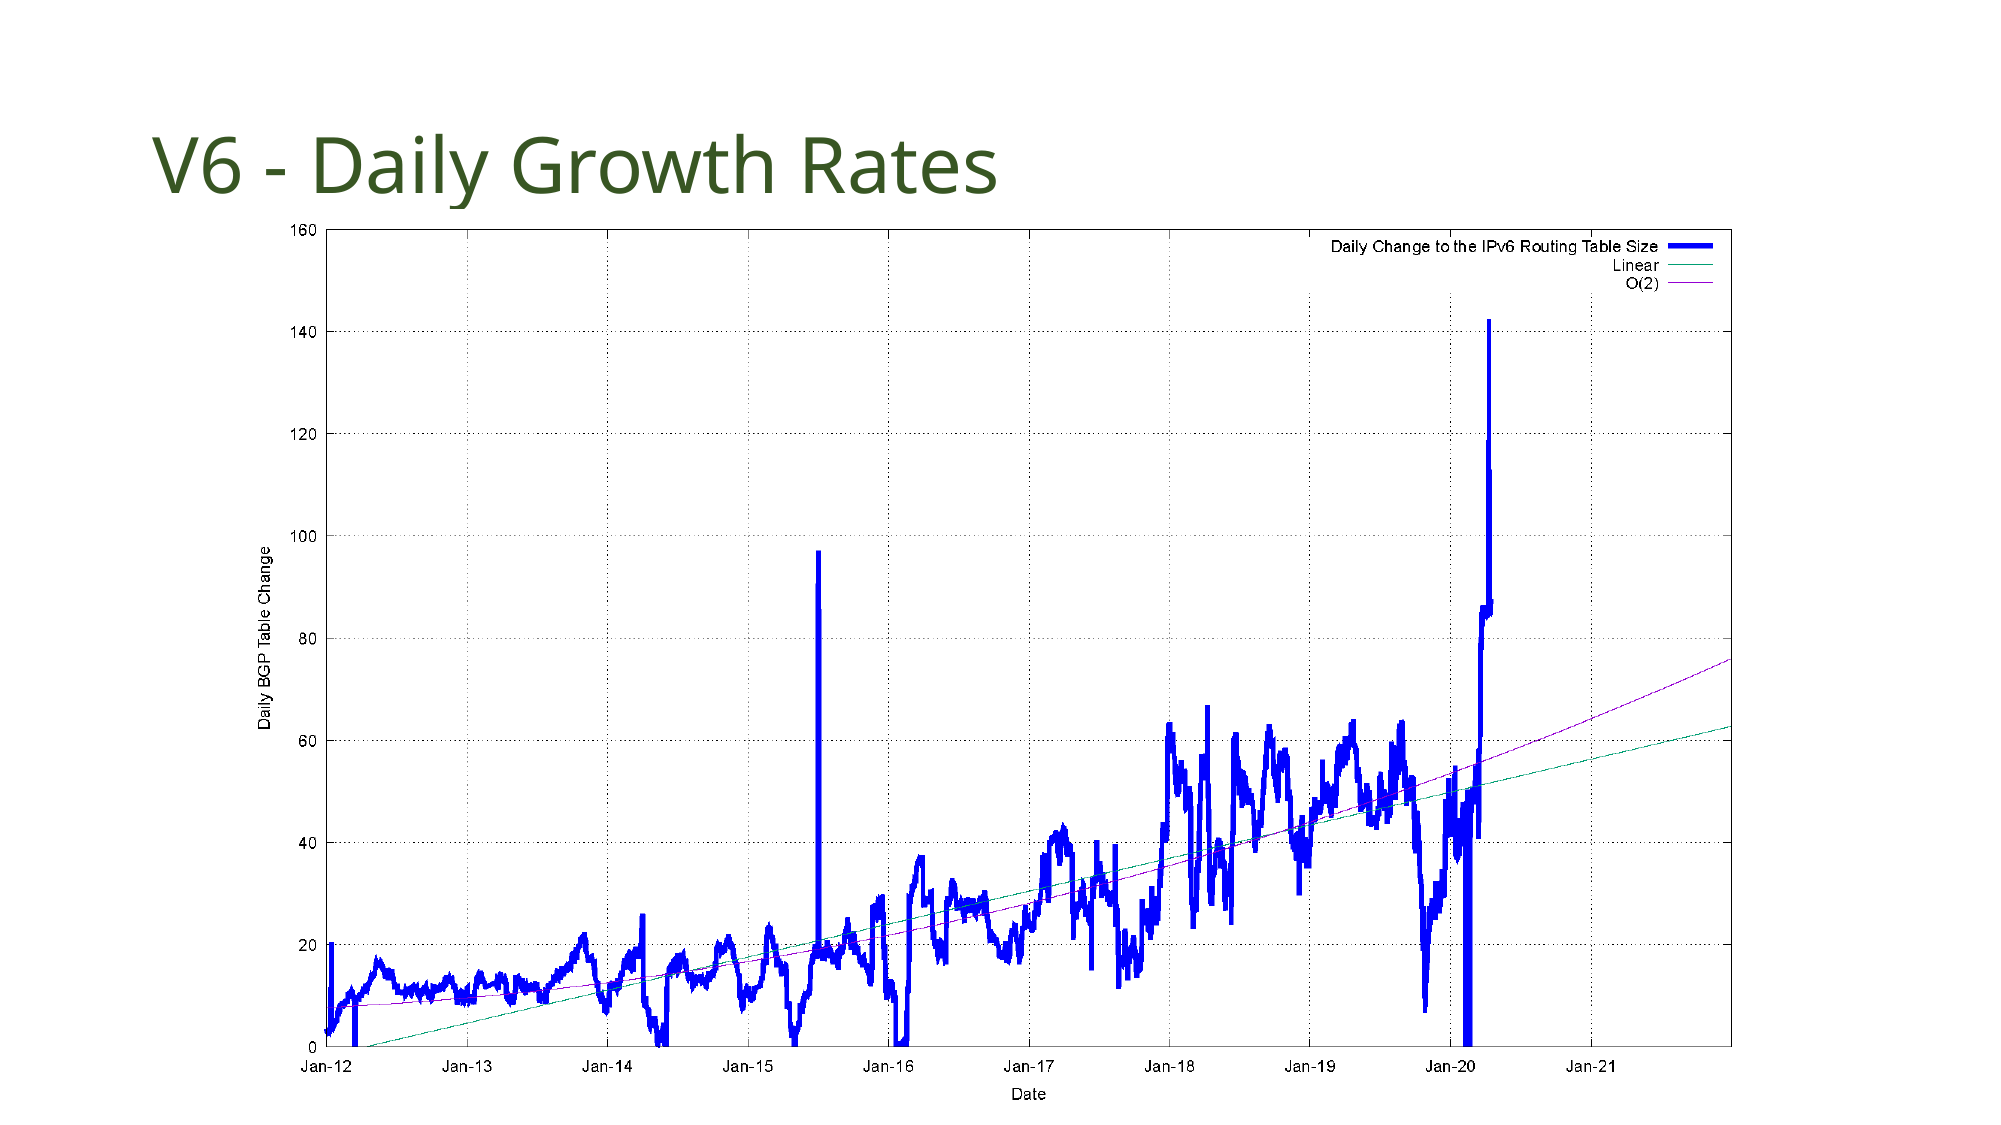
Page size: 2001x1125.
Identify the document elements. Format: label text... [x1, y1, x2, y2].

title V6 - Daily Growth Rates [137, 59, 1863, 278]
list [245, 209, 1760, 1107]
